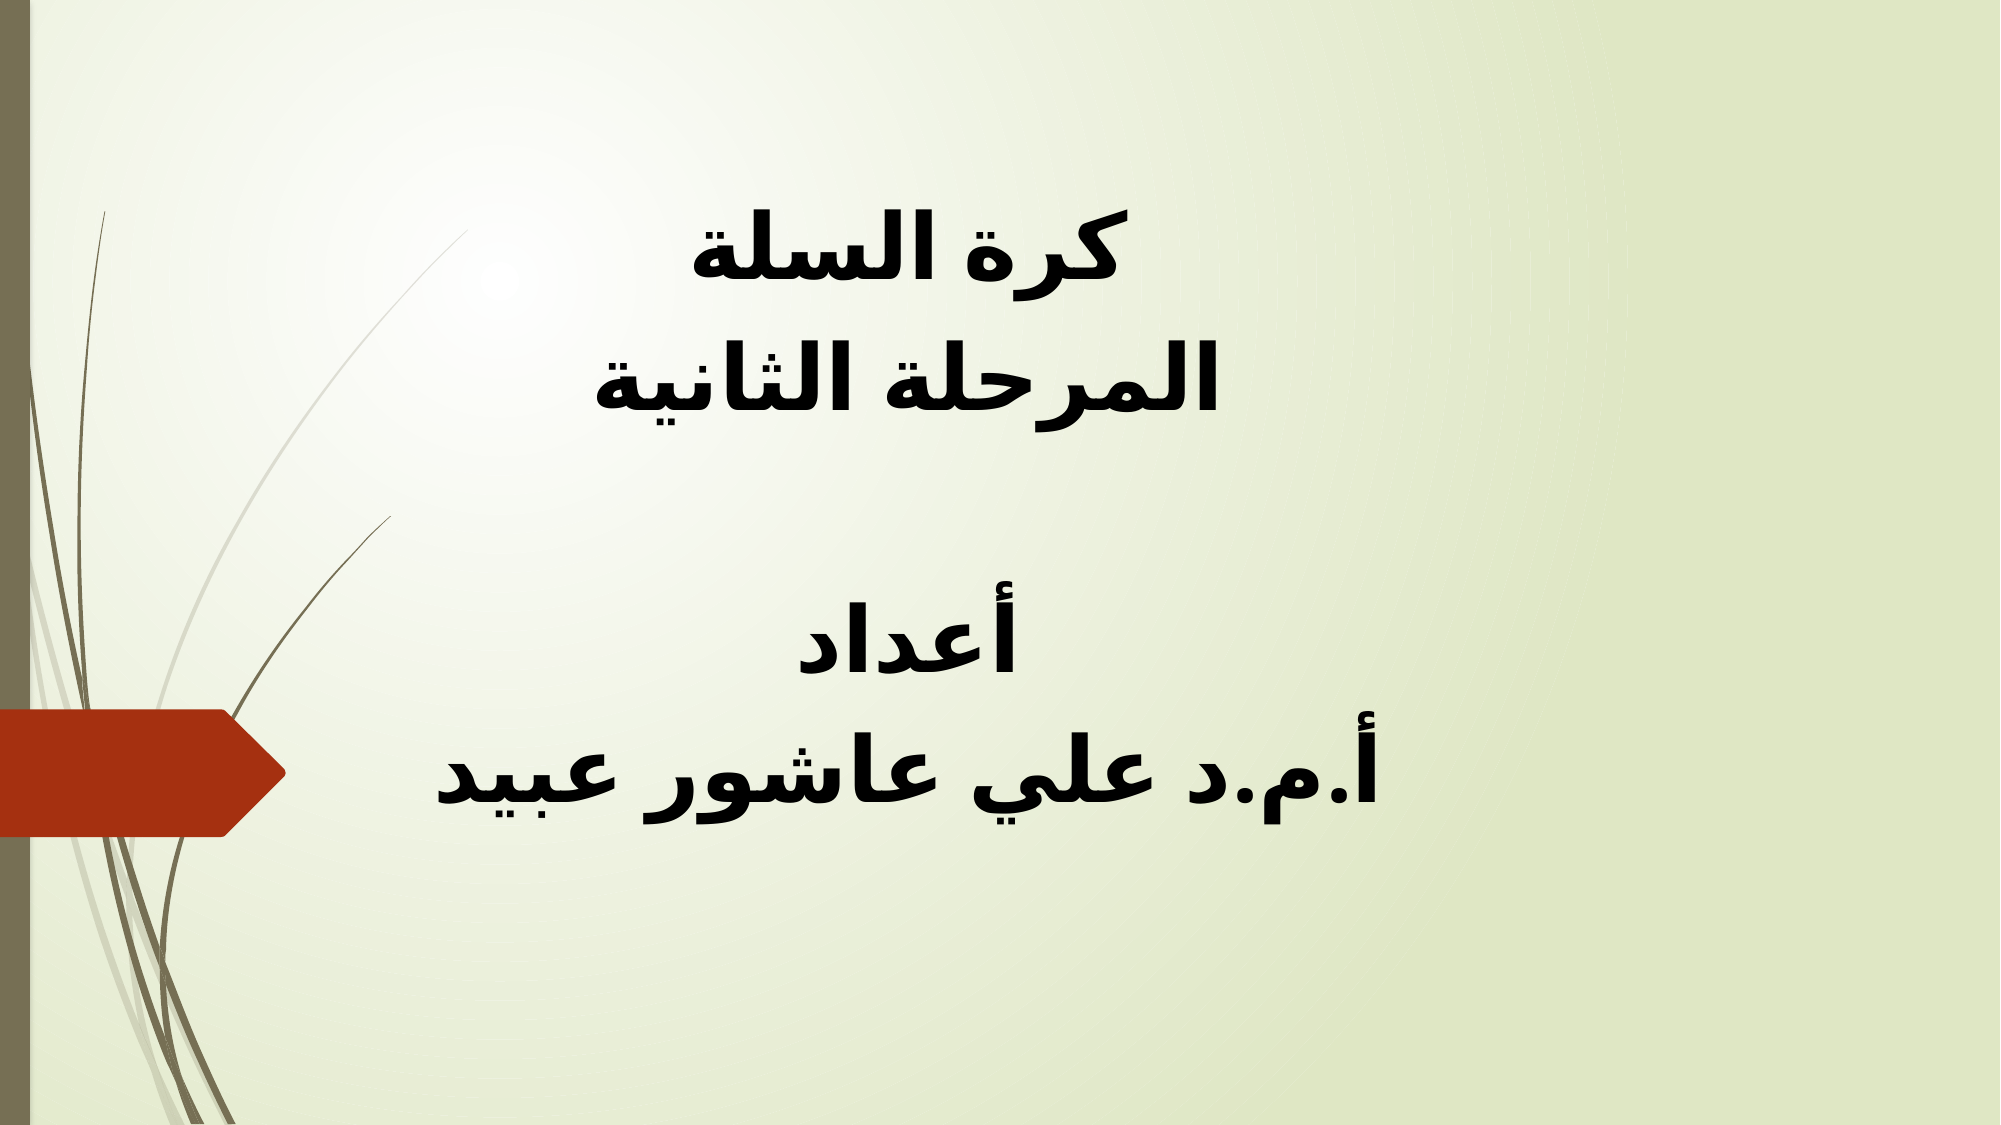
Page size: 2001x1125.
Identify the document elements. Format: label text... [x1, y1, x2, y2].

subtitle كرة السلة المرحلة الثانية أعداد أ.م.د علي عاشور عبيد [225, 179, 1593, 925]
